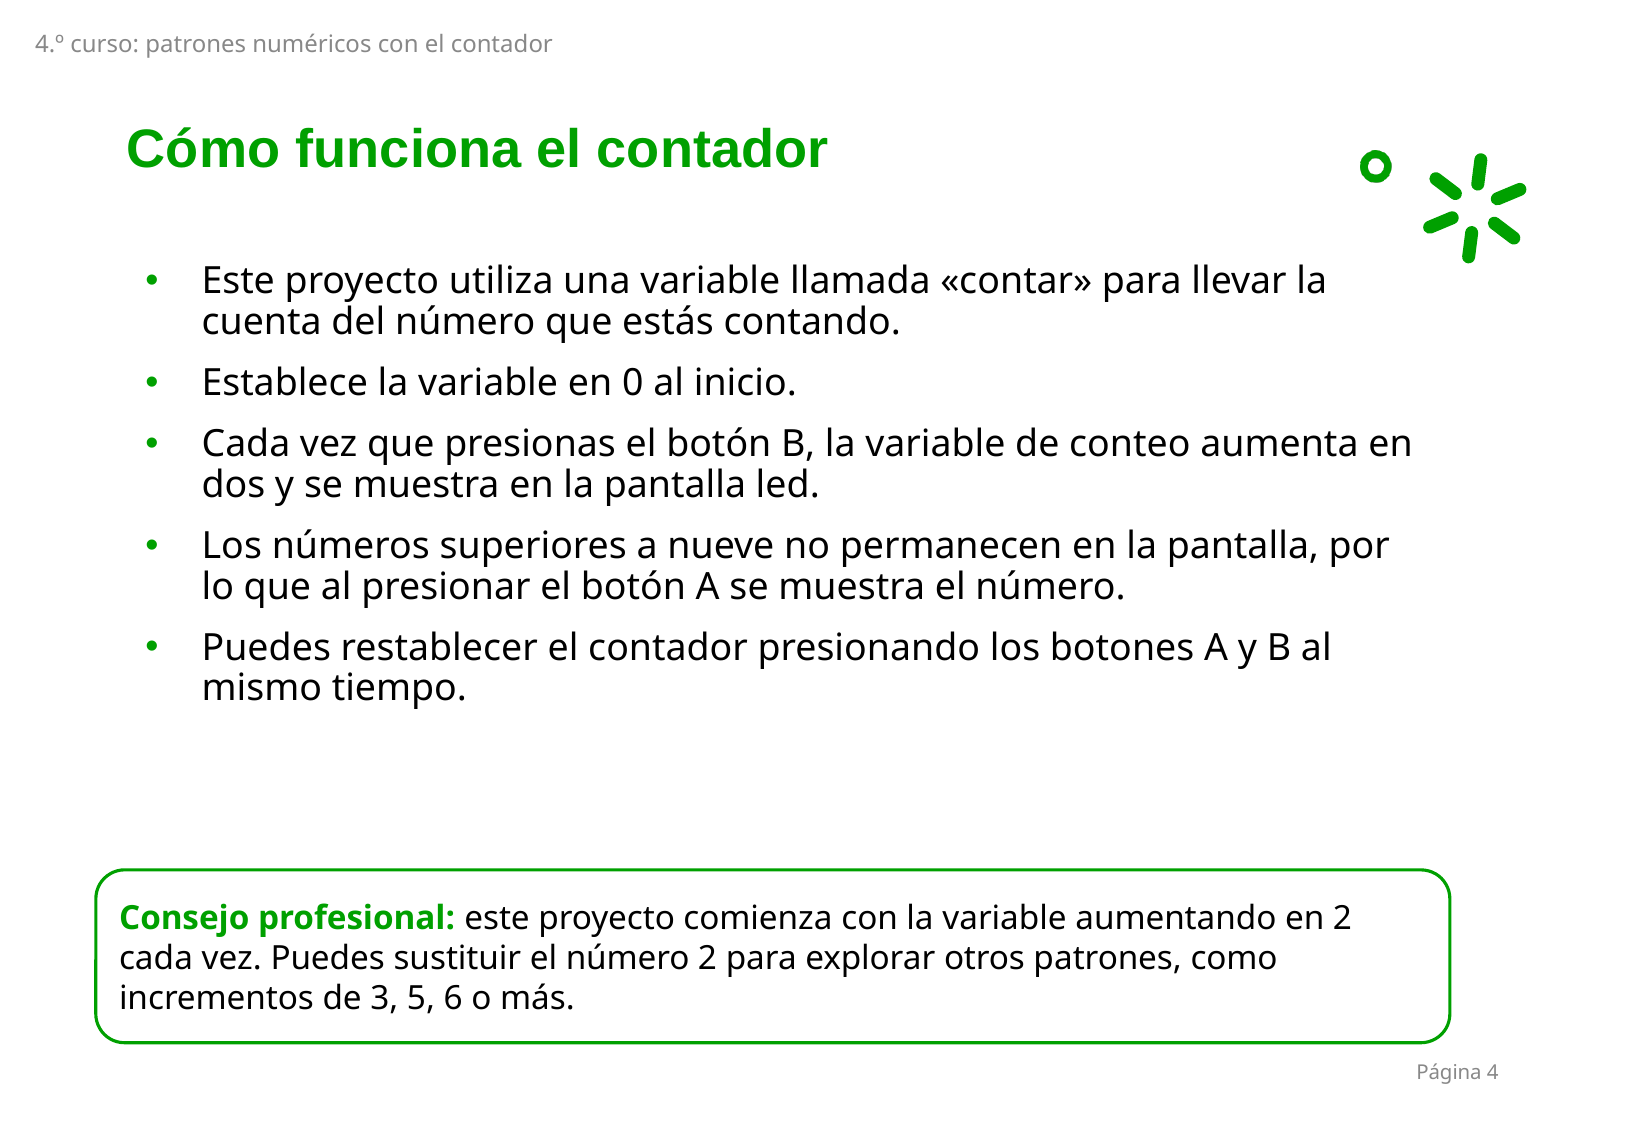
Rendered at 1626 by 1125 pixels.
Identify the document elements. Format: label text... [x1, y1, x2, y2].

list Este proyecto utiliza una variable llamada «contar» para llevar la cuenta del número que estás contando. Establece la variable en 0 al inicio. Cada vez que presionas el botón B, la variable de conteo aumenta en dos y se muestra en la pantalla led. Los números superiores a nueve no permanecen en la pantalla, por lo que al presionar el botón A se muestra el número. Puedes restablecer el contador presionando los botones A y B al mismo tiempo. [111, 253, 1441, 877]
text_box Consejo profesional: este proyecto comienza con la variable aumentando en 2 cada vez. Puedes sustituir el número 2 para explorar otros patrones, como incrementos de 3, 5, 6 o más. [95, 869, 1450, 1043]
slide_number Página 4 [1147, 1042, 1514, 1103]
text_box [1421, 154, 1529, 263]
picture [1359, 149, 1392, 183]
title Cómo funciona el contador [111, 74, 1514, 225]
